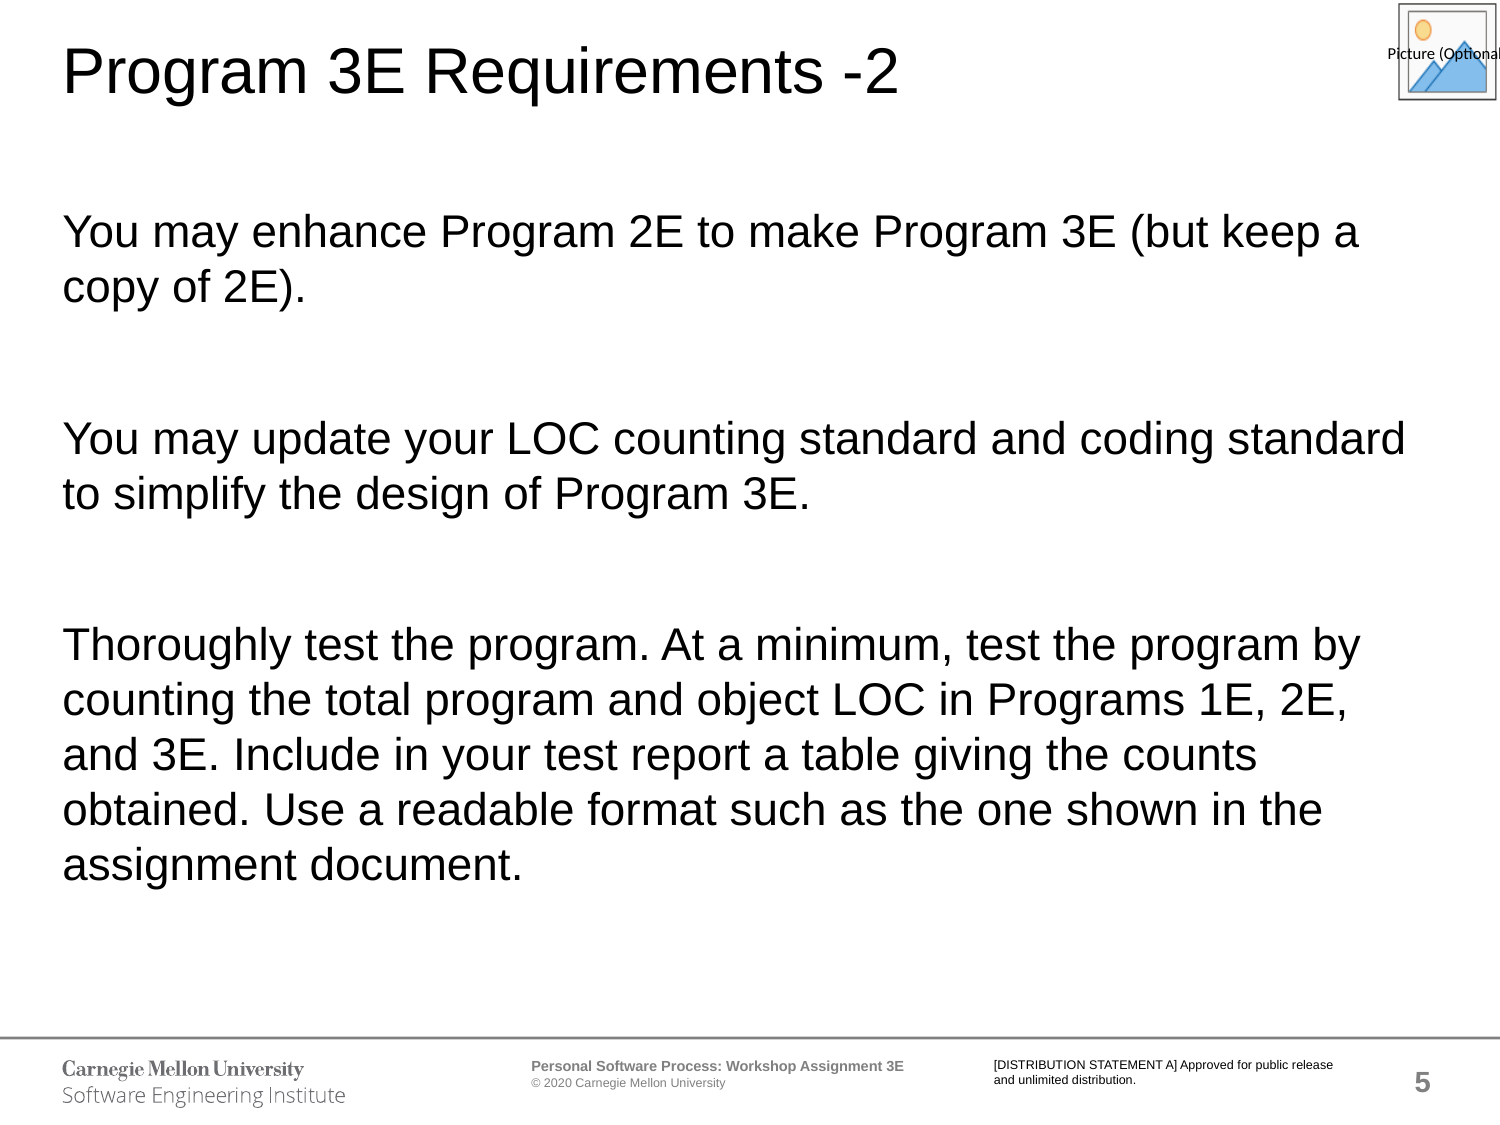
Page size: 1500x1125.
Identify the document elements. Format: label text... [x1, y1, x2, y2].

title Program 3E Requirements -2 [62, 37, 1338, 182]
picture [1394, 0, 1500, 105]
list You may enhance Program 2E to make Program 3E (but keep a copy of 2E). You may update your LOC counting standard and coding standard to simplify the design of Program 3E. Thoroughly test the program. At a minimum, test the program by counting the total program and object LOC in Programs 1E, 2E, and 3E. Include in your test report a table giving the counts obtained. Use a readable format such as the one shown in the assignment document. [62, 201, 1431, 1000]
